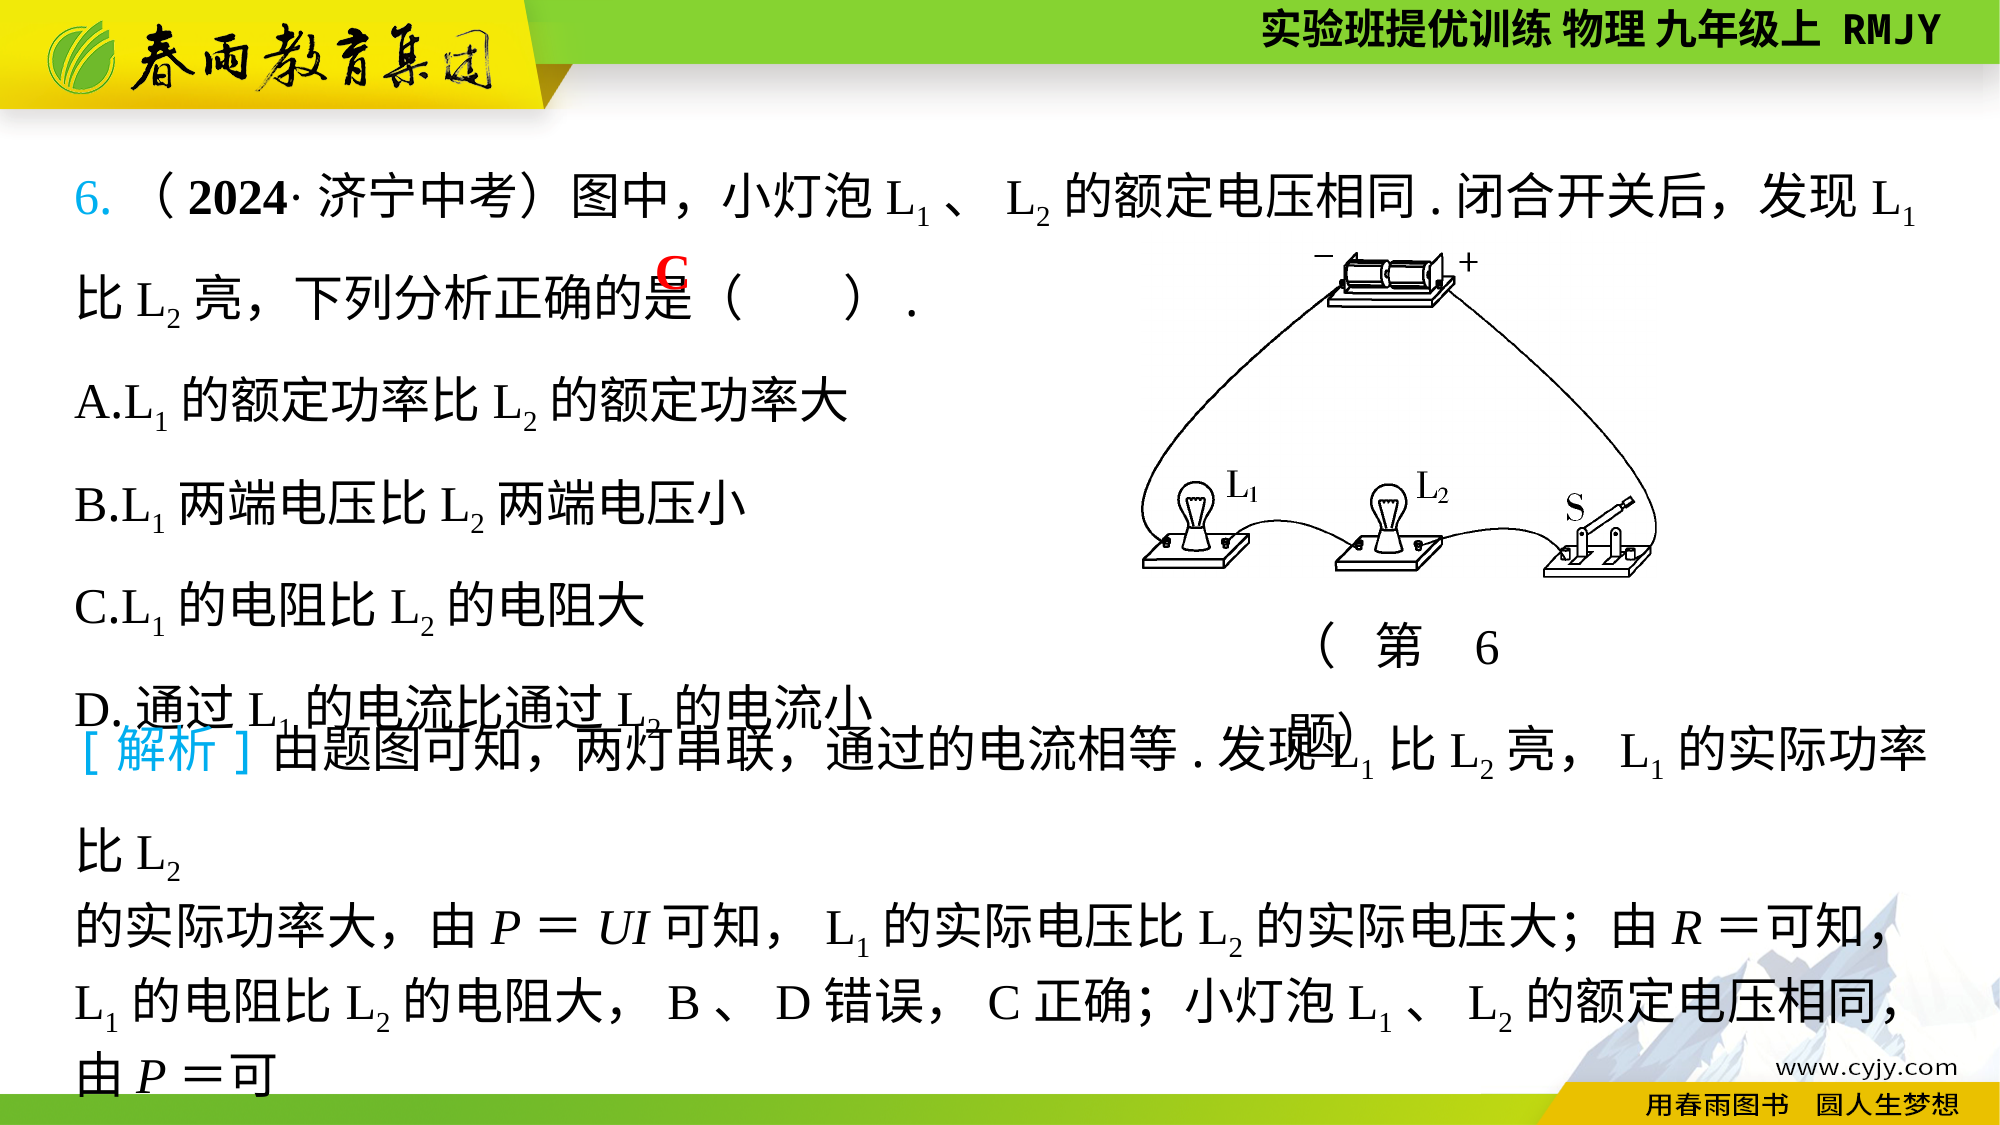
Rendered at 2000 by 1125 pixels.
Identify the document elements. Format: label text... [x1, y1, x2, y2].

list 6.（2024·济宁中考）图中，小灯泡L1、L2的额定电压相同.闭合开关后，发现L1比L2亮，下列分析正确的是（ ）. A.L1的额定功率比L2的额定功率大 B.L1两端电压比L2两端电压小 C.L1的电阻比L2的电阻大 D.通过L1的电流比通过L2的电流小 [59, 122, 1944, 672]
text_box （第6题） [1271, 585, 1527, 682]
text_box C [640, 231, 707, 307]
picture [0, 0, 2000, 1125]
